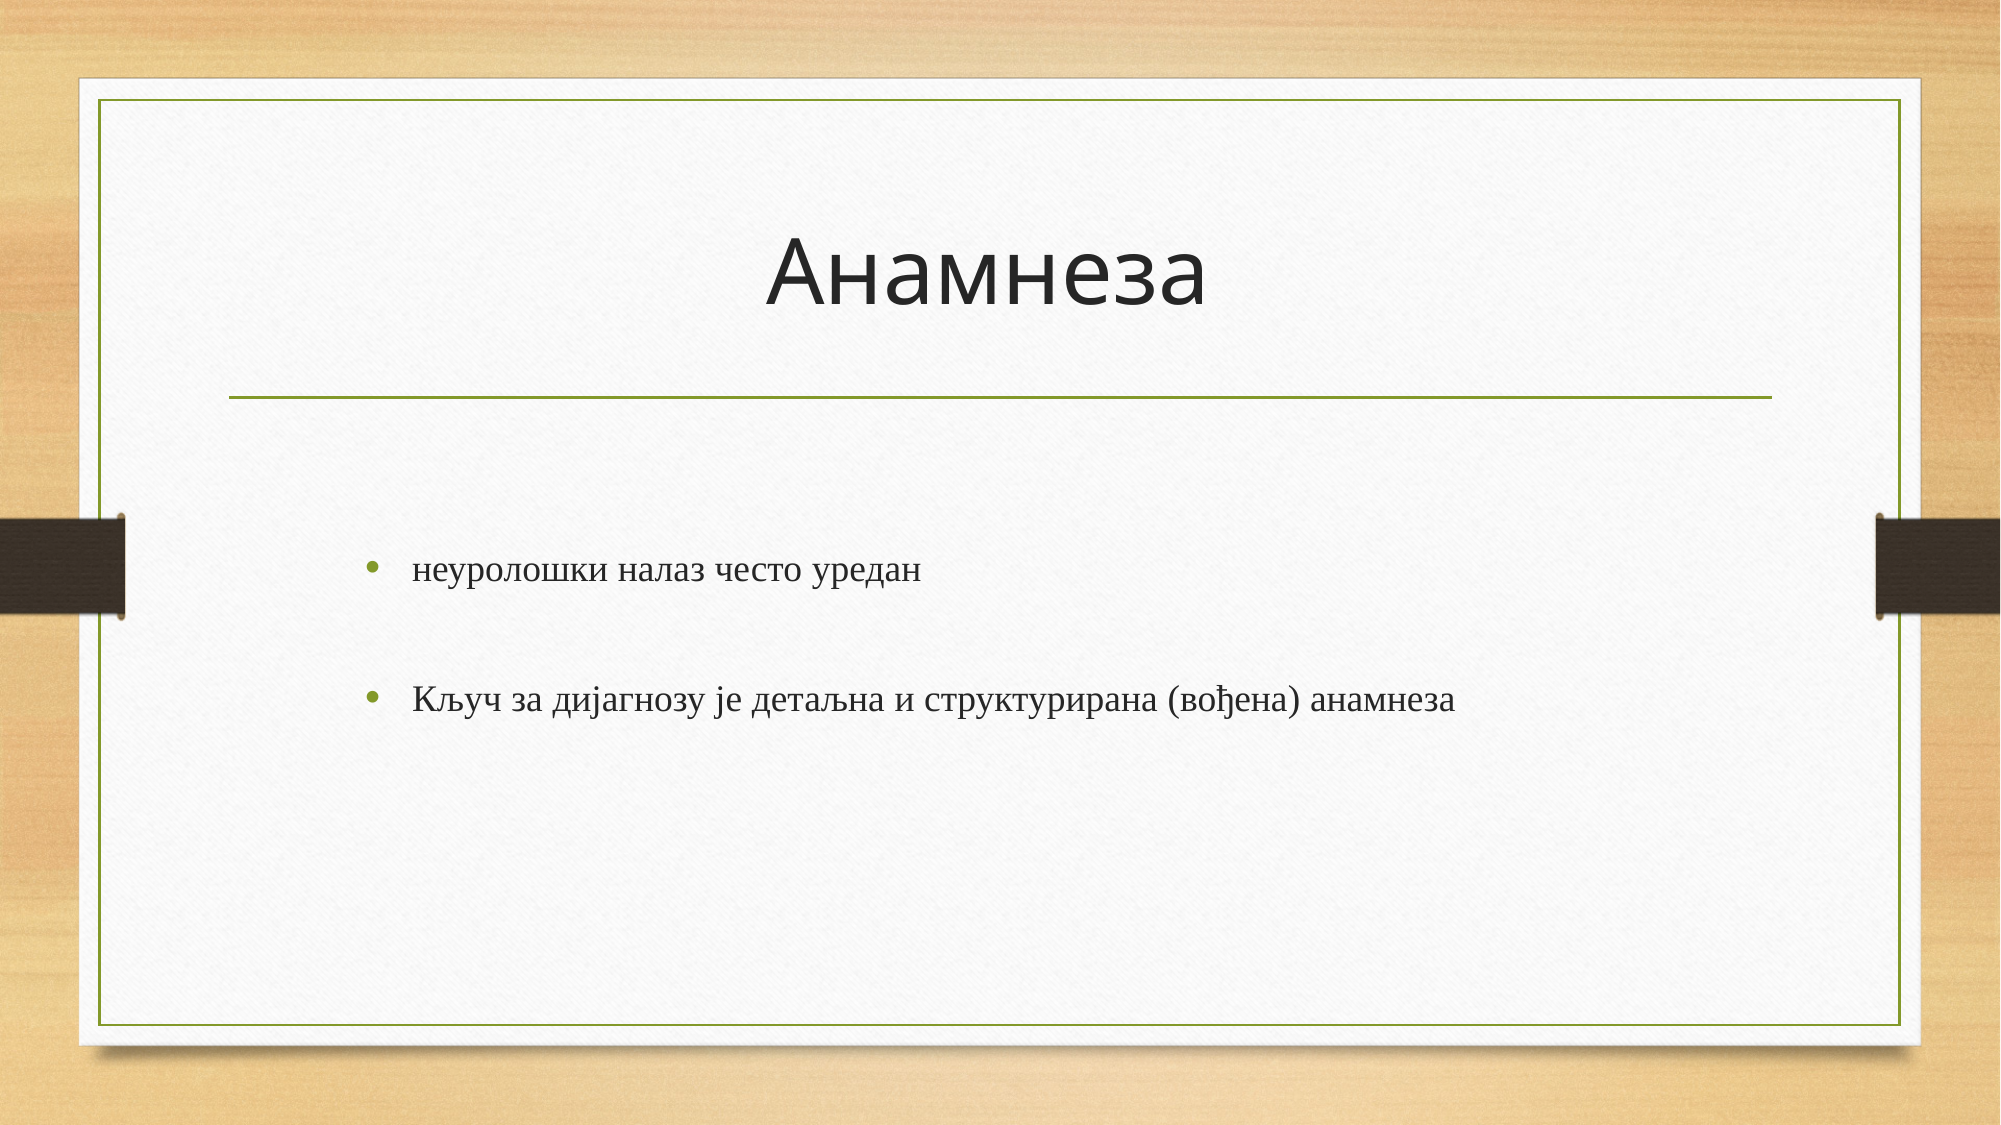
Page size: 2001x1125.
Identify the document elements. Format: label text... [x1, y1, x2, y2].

picture [0, 0, 2001, 1125]
title Анамнеза [212, 161, 1788, 375]
list неуролошки налаз често уредан Кључ за дијагнозу је детаљна и структурирана (вођена) анамнеза [350, 456, 1591, 1000]
